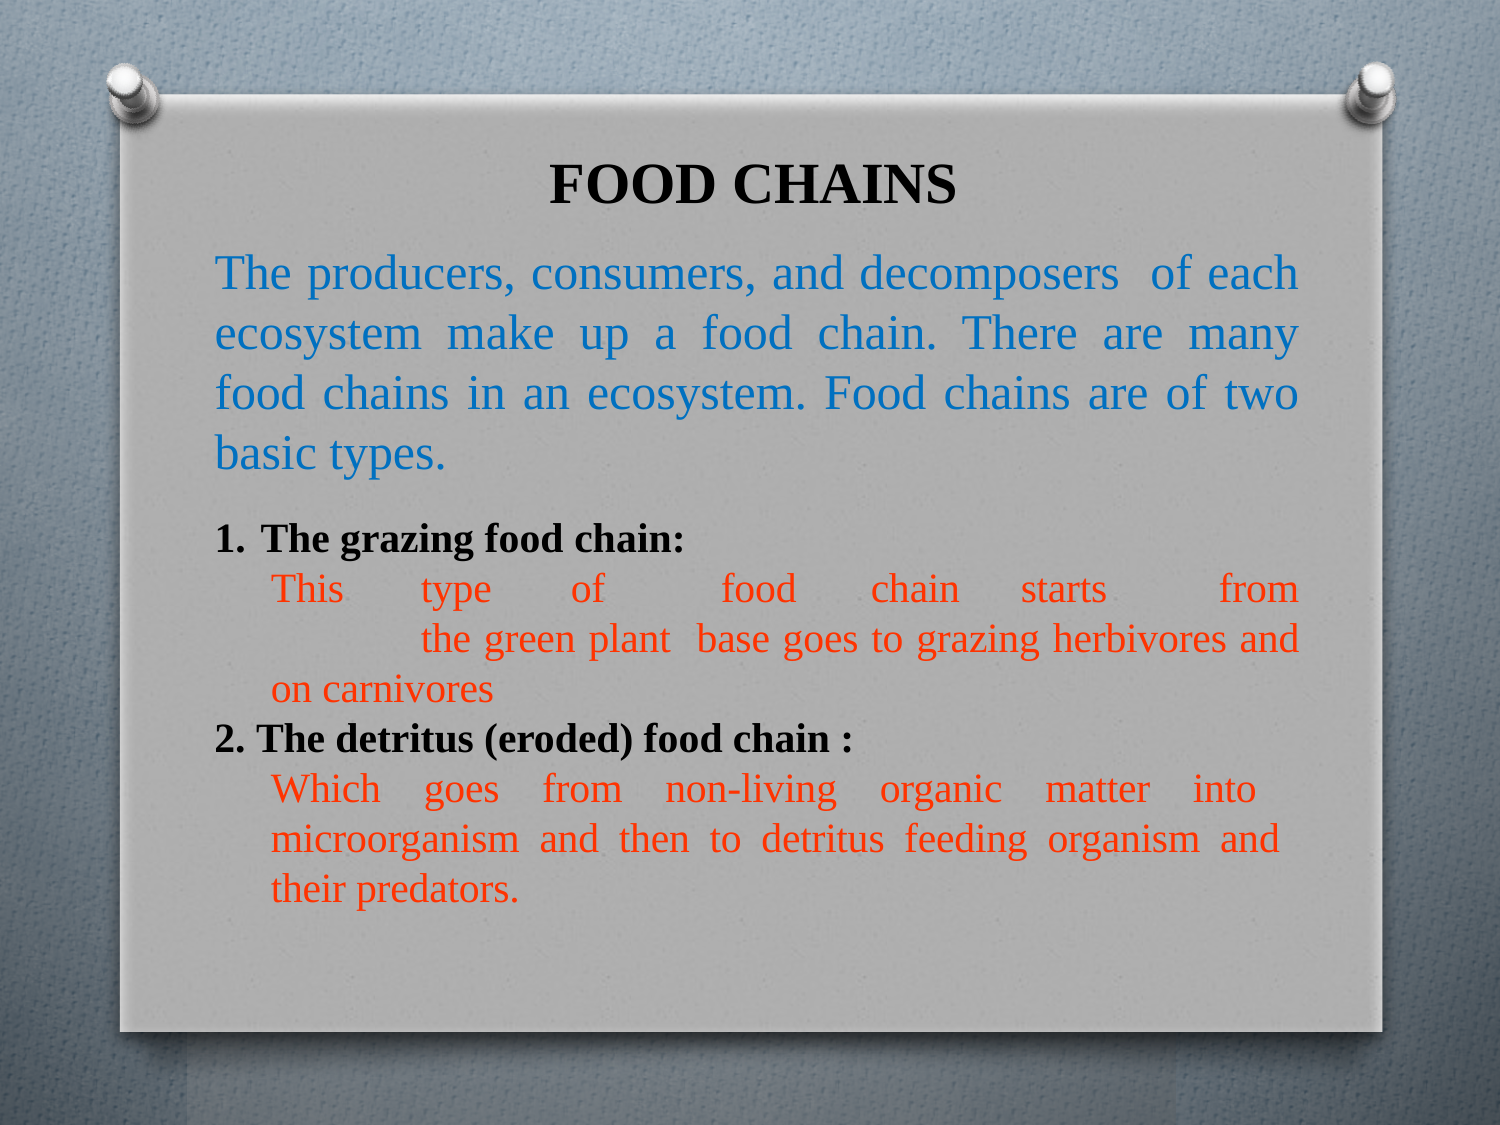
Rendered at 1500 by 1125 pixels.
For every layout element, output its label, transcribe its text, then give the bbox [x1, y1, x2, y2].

picture [75, 29, 198, 153]
picture [1317, 35, 1439, 156]
title FOOD CHAINS [468, 83, 994, 237]
text_box The producers, consumers, and decomposers of each ecosystem make up a food chain. There are many food chains in an ecosystem. Food chains are of two basic types. The grazing food chain: This type of food chain starts from the green plant base goes to grazing herbivores and on carnivores The detritus (eroded) food chain : Which goes from non-living organic matter into microorganism and then to detritus feeding organism and their predators. [212, 237, 1300, 912]
